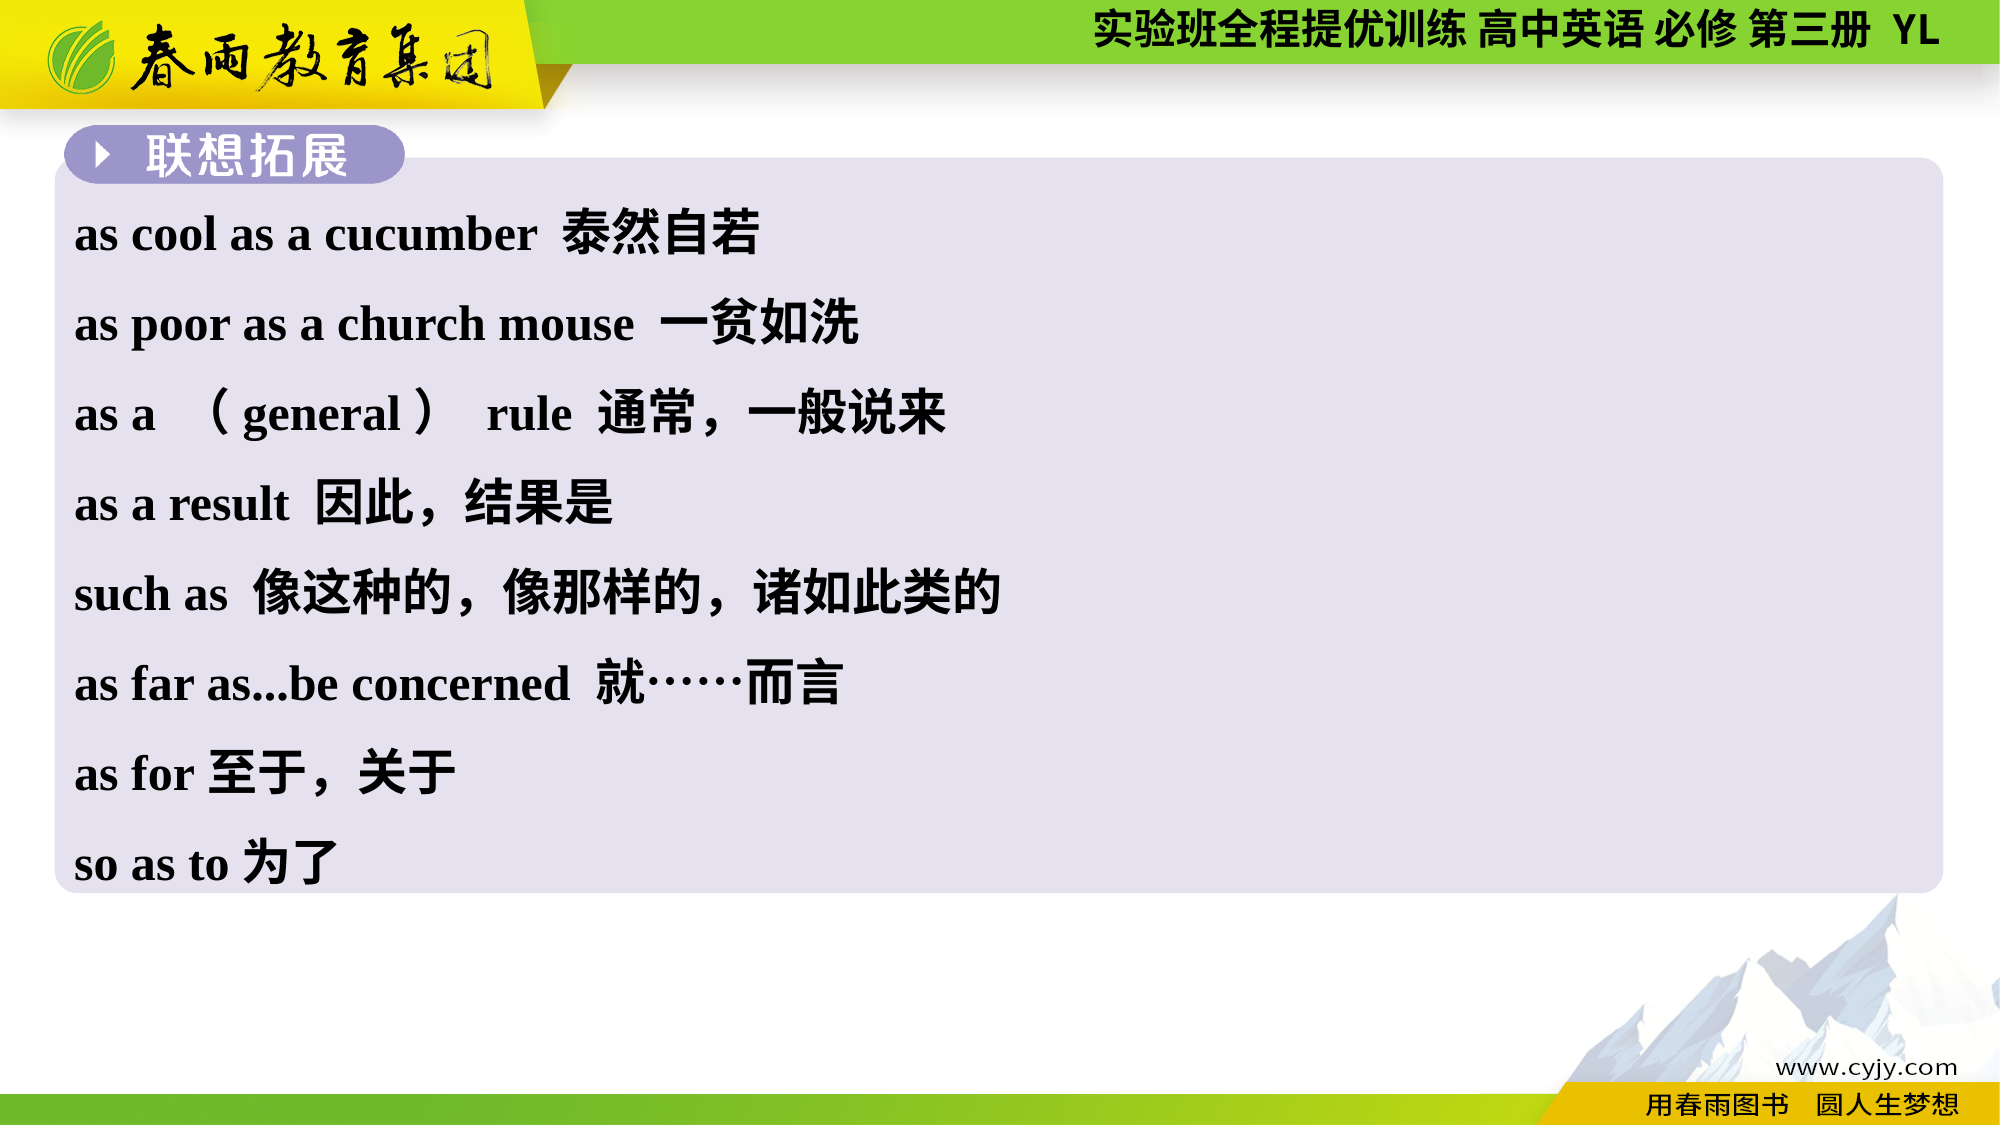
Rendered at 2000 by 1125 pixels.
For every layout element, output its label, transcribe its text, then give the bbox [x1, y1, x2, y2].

picture [0, 0, 2000, 1125]
list as cool as a cucumber 泰然自若 as poor as a church mouse 一贫如洗 as a （general） rule 通常，一般说来 as a result 因此，结果是 such as 像这种的，像那样的，诸如此类的 as far as...be concerned 就……而言 as for至于，关于 so as to为了 [59, 162, 1944, 906]
text_box [409, 157, 1934, 162]
text_box [54, 167, 59, 884]
